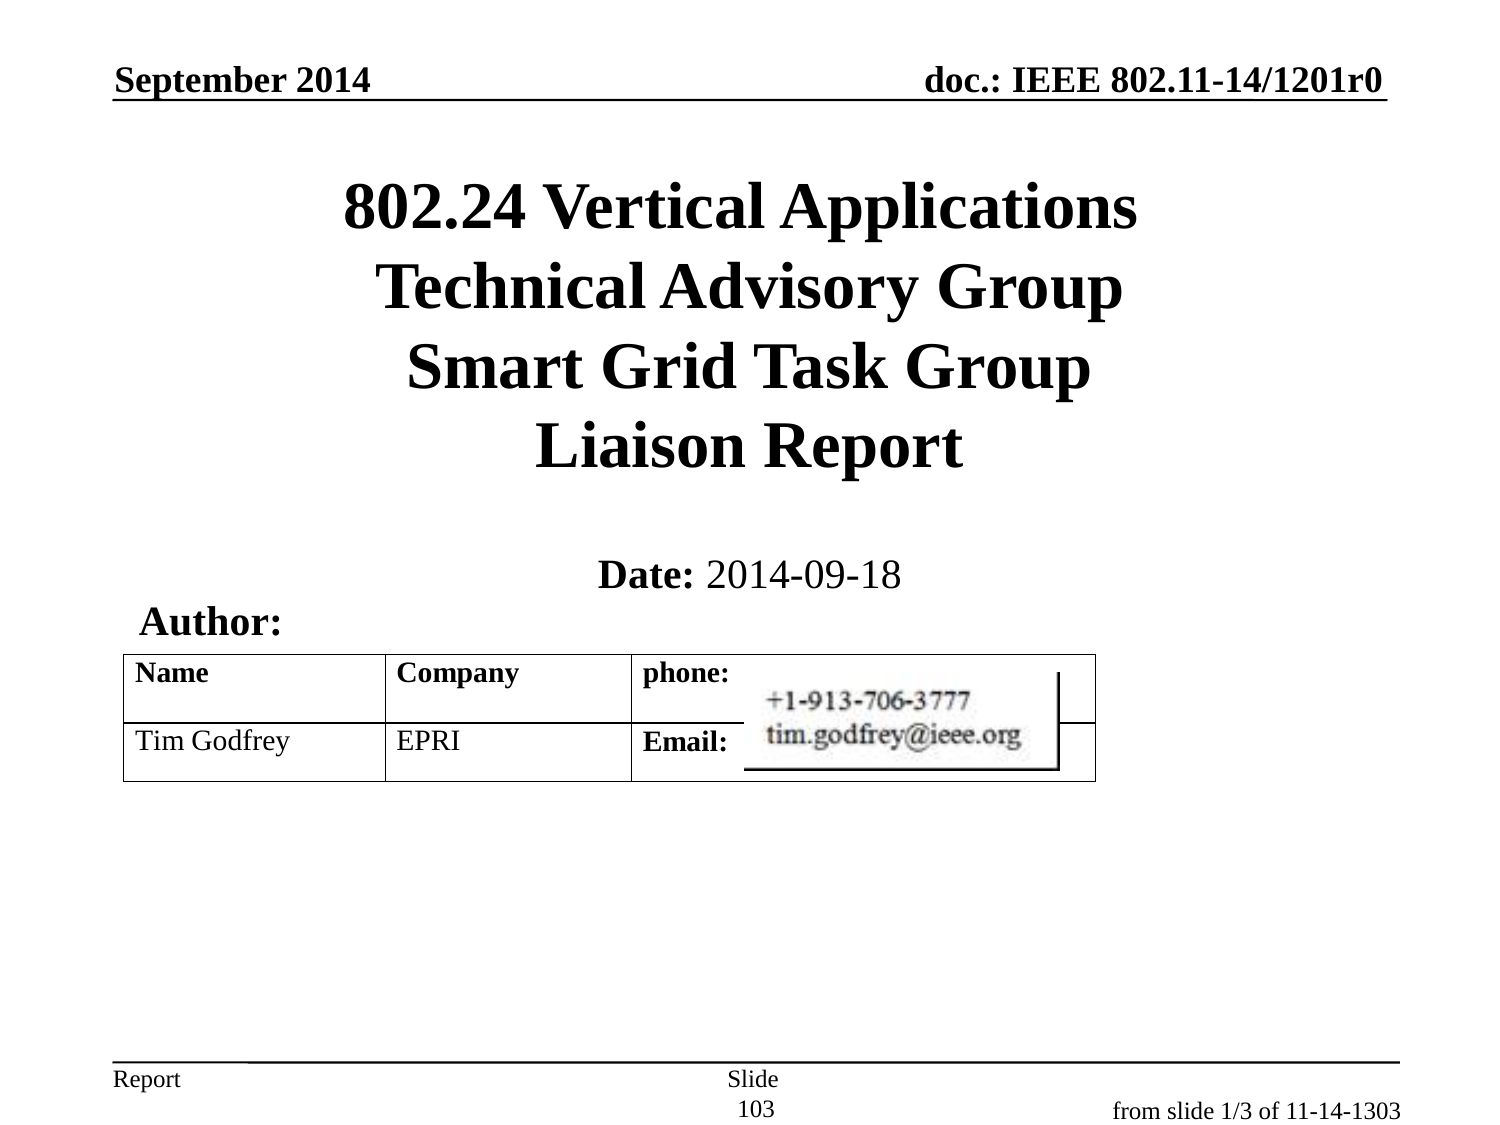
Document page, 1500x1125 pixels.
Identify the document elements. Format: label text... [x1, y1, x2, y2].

text_box from slide 1/3 of 11-14-1303 [343, 1087, 1417, 1125]
slide_number Slide 103 [712, 1061, 800, 1087]
list Date: 2014-09-18 [112, 538, 1388, 652]
title 802.24 Vertical Applications Technical Advisory Group Smart Grid Task Group Liaison Report [112, 233, 1388, 409]
text_box Author: [123, 586, 362, 649]
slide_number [114, 54, 374, 101]
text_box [107, 653, 1460, 1036]
